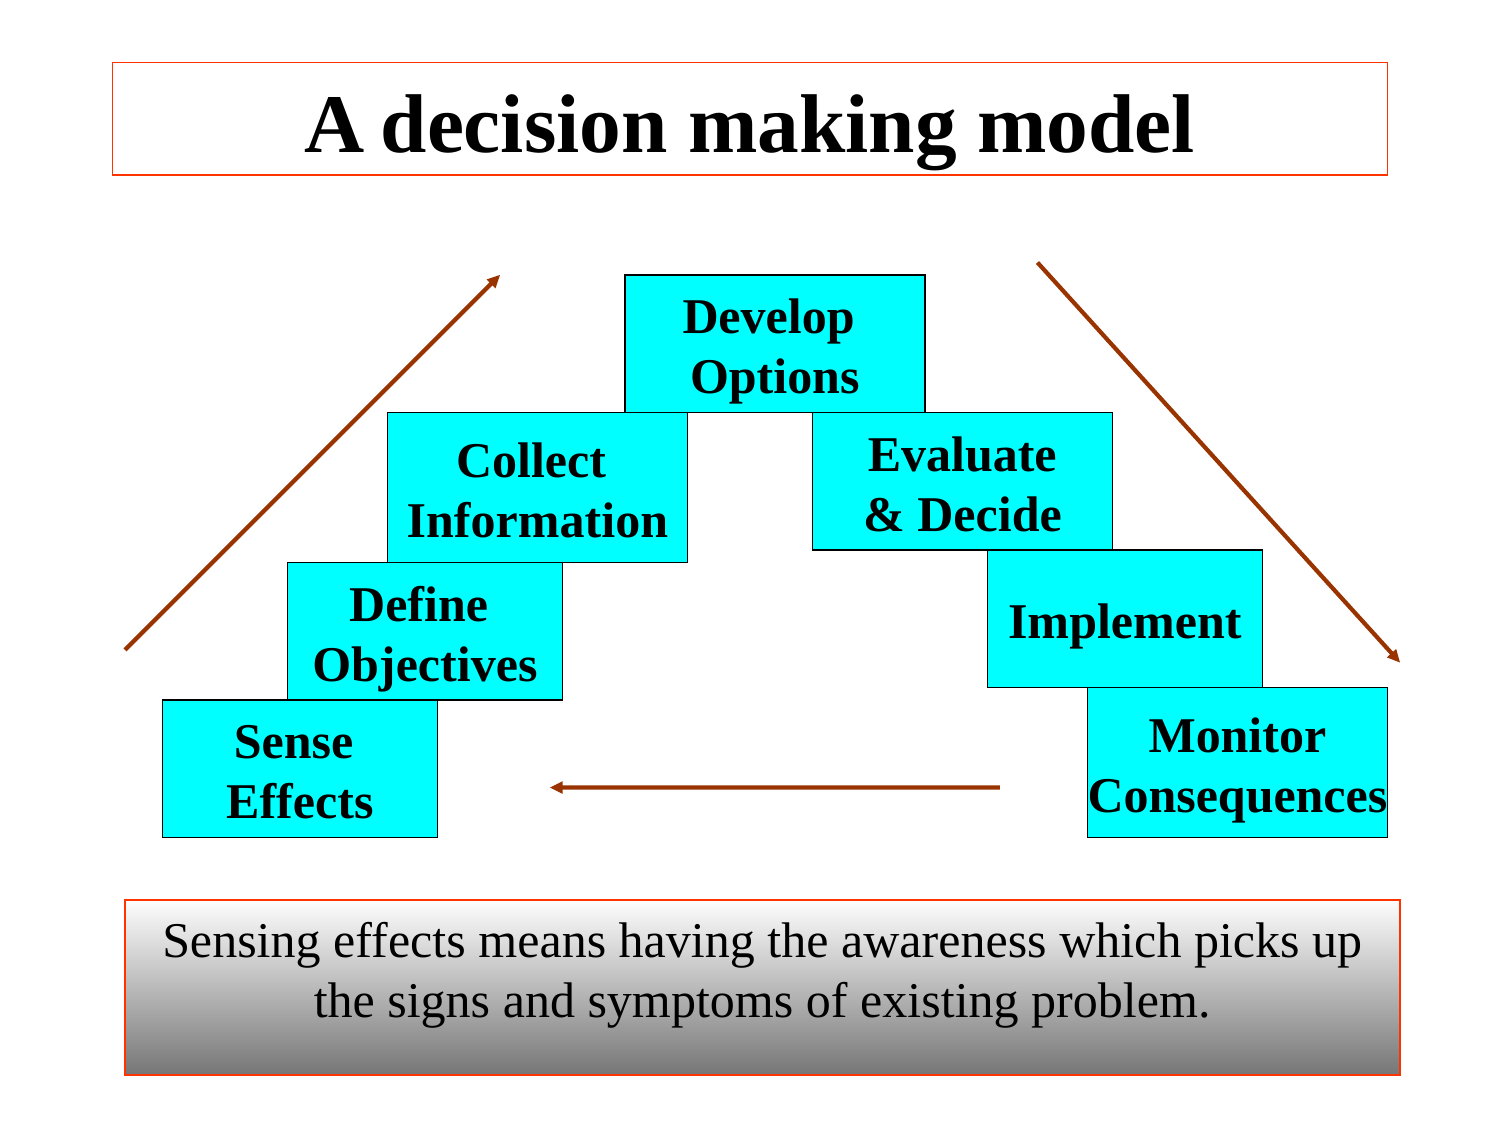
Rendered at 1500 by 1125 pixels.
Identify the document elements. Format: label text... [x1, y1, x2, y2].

text_box [1037, 262, 1400, 663]
text_box Sense Effects [162, 699, 438, 838]
text_box [549, 781, 1000, 794]
text_box Implement [987, 549, 1263, 688]
text_box Monitor Consequences [1087, 687, 1388, 838]
text_box Develop Options [624, 274, 925, 413]
text_box Sensing effects means having the awareness which picks up the signs and symptoms of existing problem. [124, 900, 1400, 1075]
text_box [124, 274, 500, 651]
text_box Collect Information [387, 412, 688, 563]
text_box Evaluate & Decide [812, 412, 1113, 550]
title A decision making model [112, 62, 1388, 176]
text_box Define Objectives [287, 562, 563, 700]
